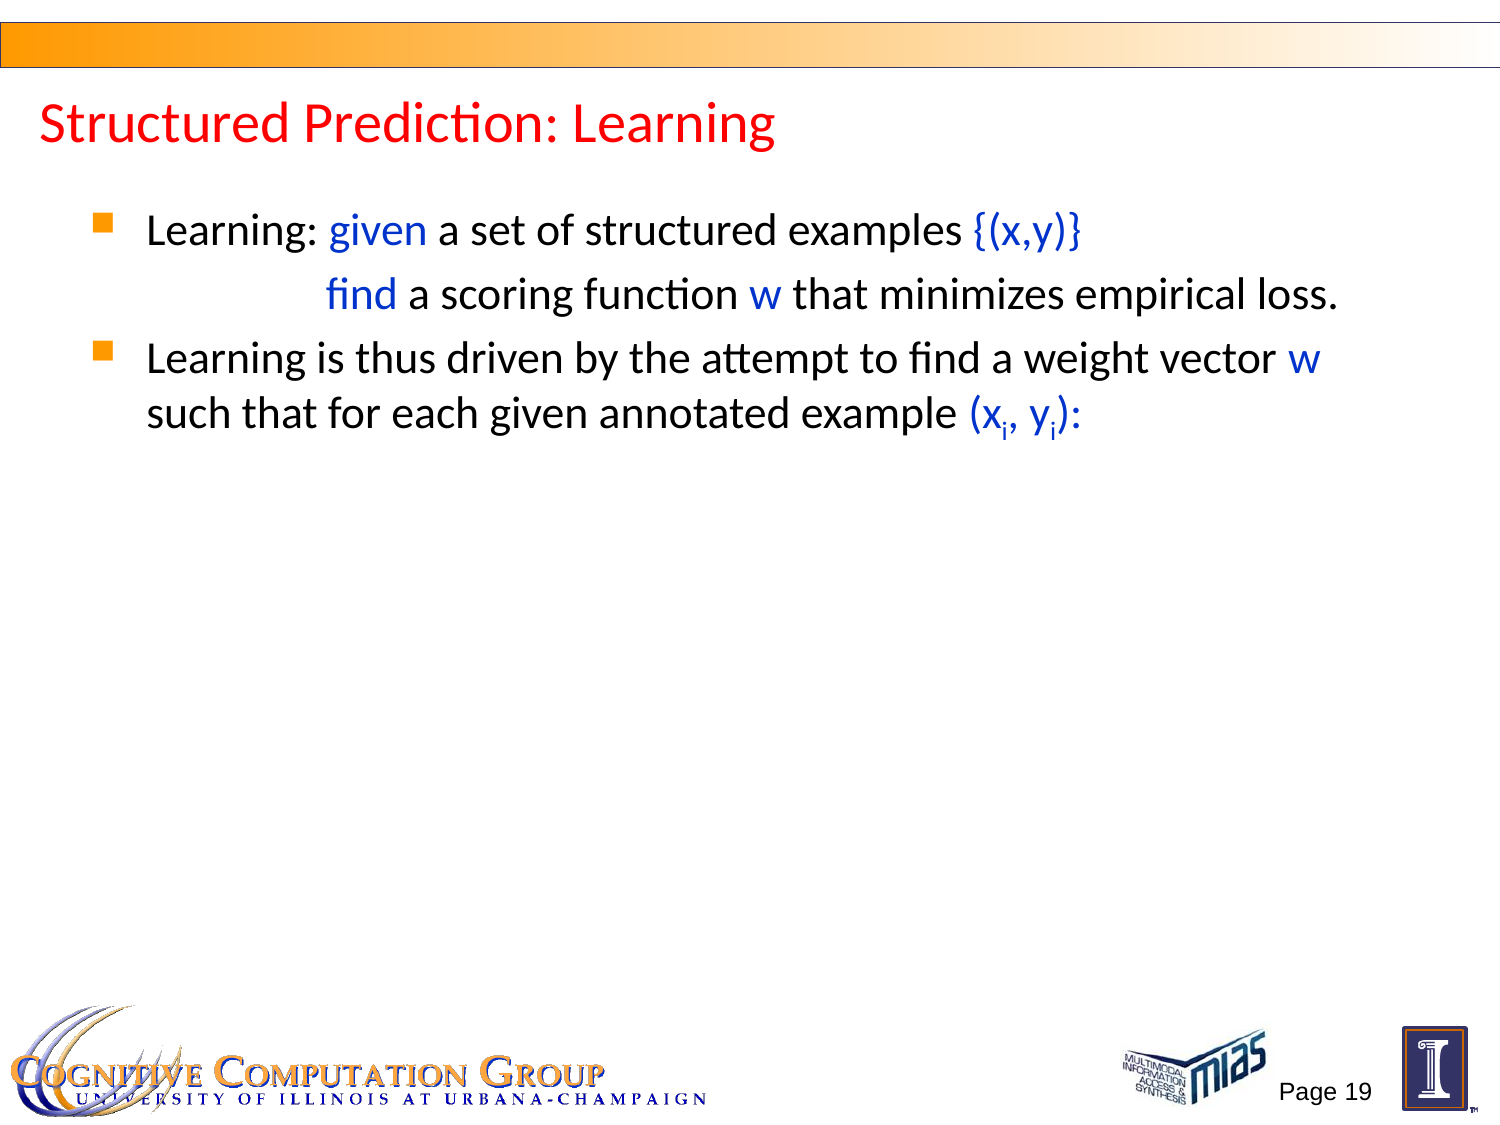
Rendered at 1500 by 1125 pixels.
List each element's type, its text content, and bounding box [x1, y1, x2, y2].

slide_number Page 19 [1237, 1074, 1388, 1113]
picture [0, 1000, 713, 1125]
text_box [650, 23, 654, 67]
picture [1120, 1021, 1275, 1113]
list Learning: given a set of structured examples {(x,y)} find a scoring function w that minimizes empirical loss. Learning is thus driven by the attempt to find a weight vector w such that for each given annotated example (xi, yi): [75, 192, 1425, 1005]
slide_number Page 20 [562, 23, 566, 67]
title Structured Prediction: Learning [24, 75, 1375, 163]
